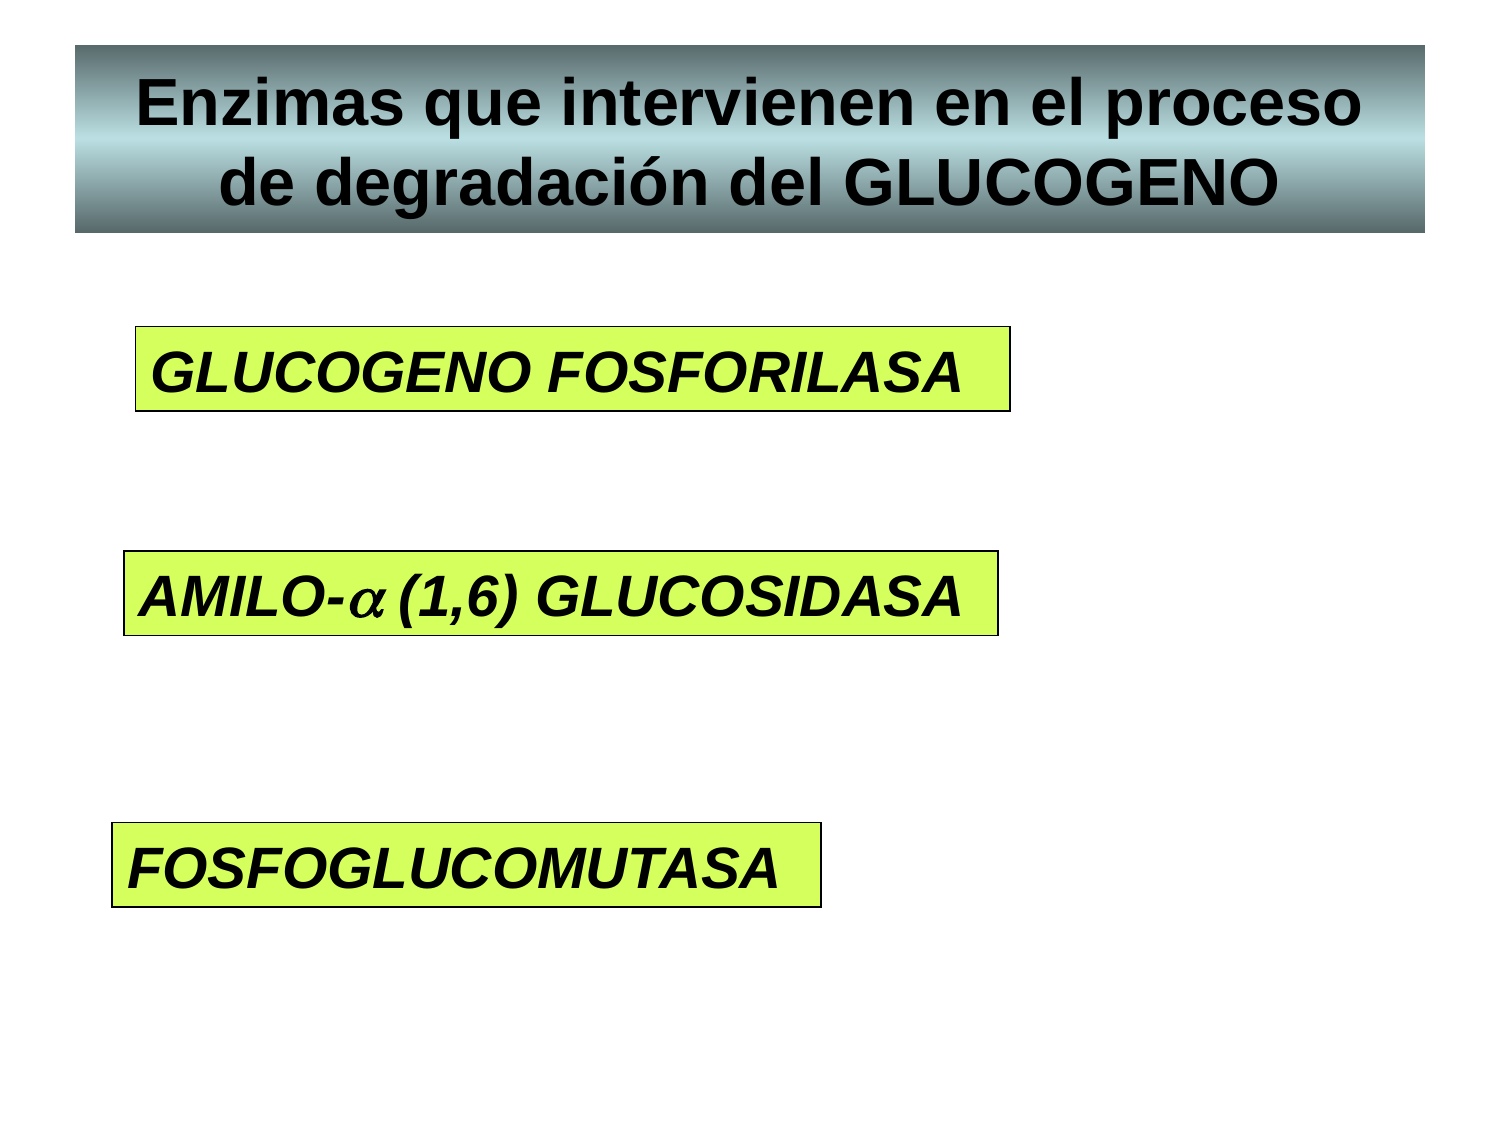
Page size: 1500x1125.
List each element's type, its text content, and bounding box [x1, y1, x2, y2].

text_box AMILO-a (1,6) GLUCOSIDASA [123, 550, 999, 636]
text_box FOSFOGLUCOMUTASA [112, 822, 821, 908]
title Enzimas que intervienen en el proceso de degradación del GLUCOGENO [74, 44, 1426, 233]
text_box GLUCOGENO FOSFORILASA [135, 326, 1010, 411]
